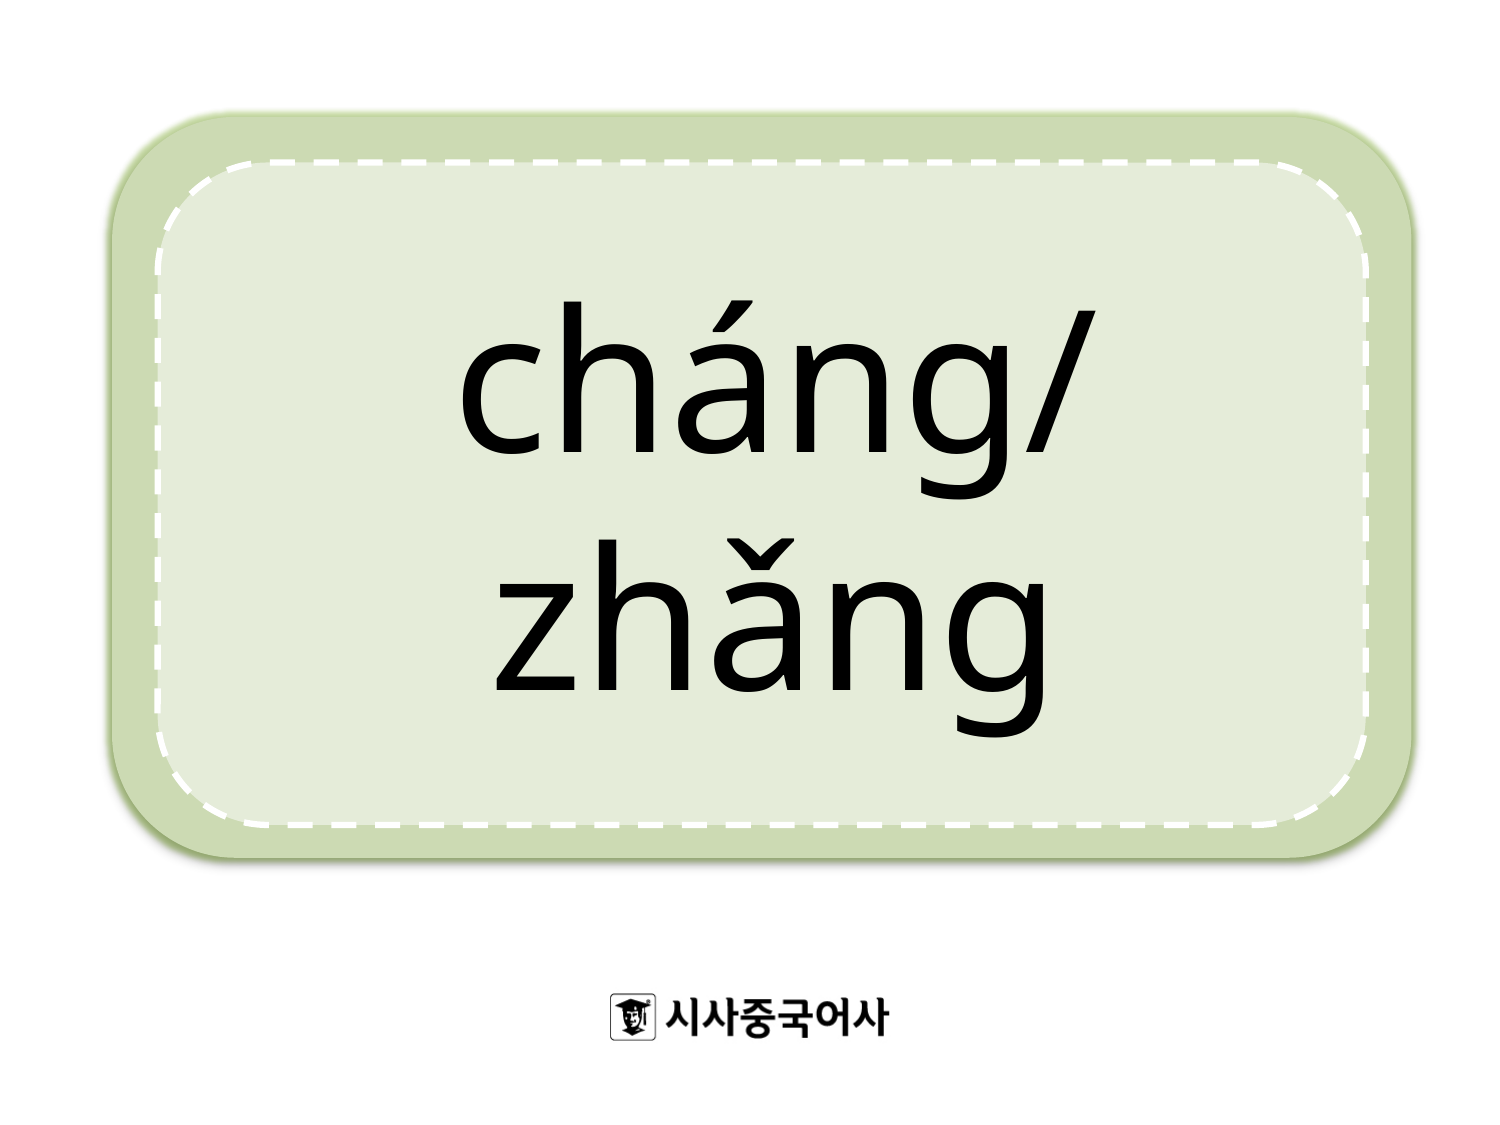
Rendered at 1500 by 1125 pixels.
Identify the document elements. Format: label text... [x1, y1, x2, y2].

picture [602, 987, 898, 1047]
text_box cháng/zhǎng [171, 160, 1380, 824]
